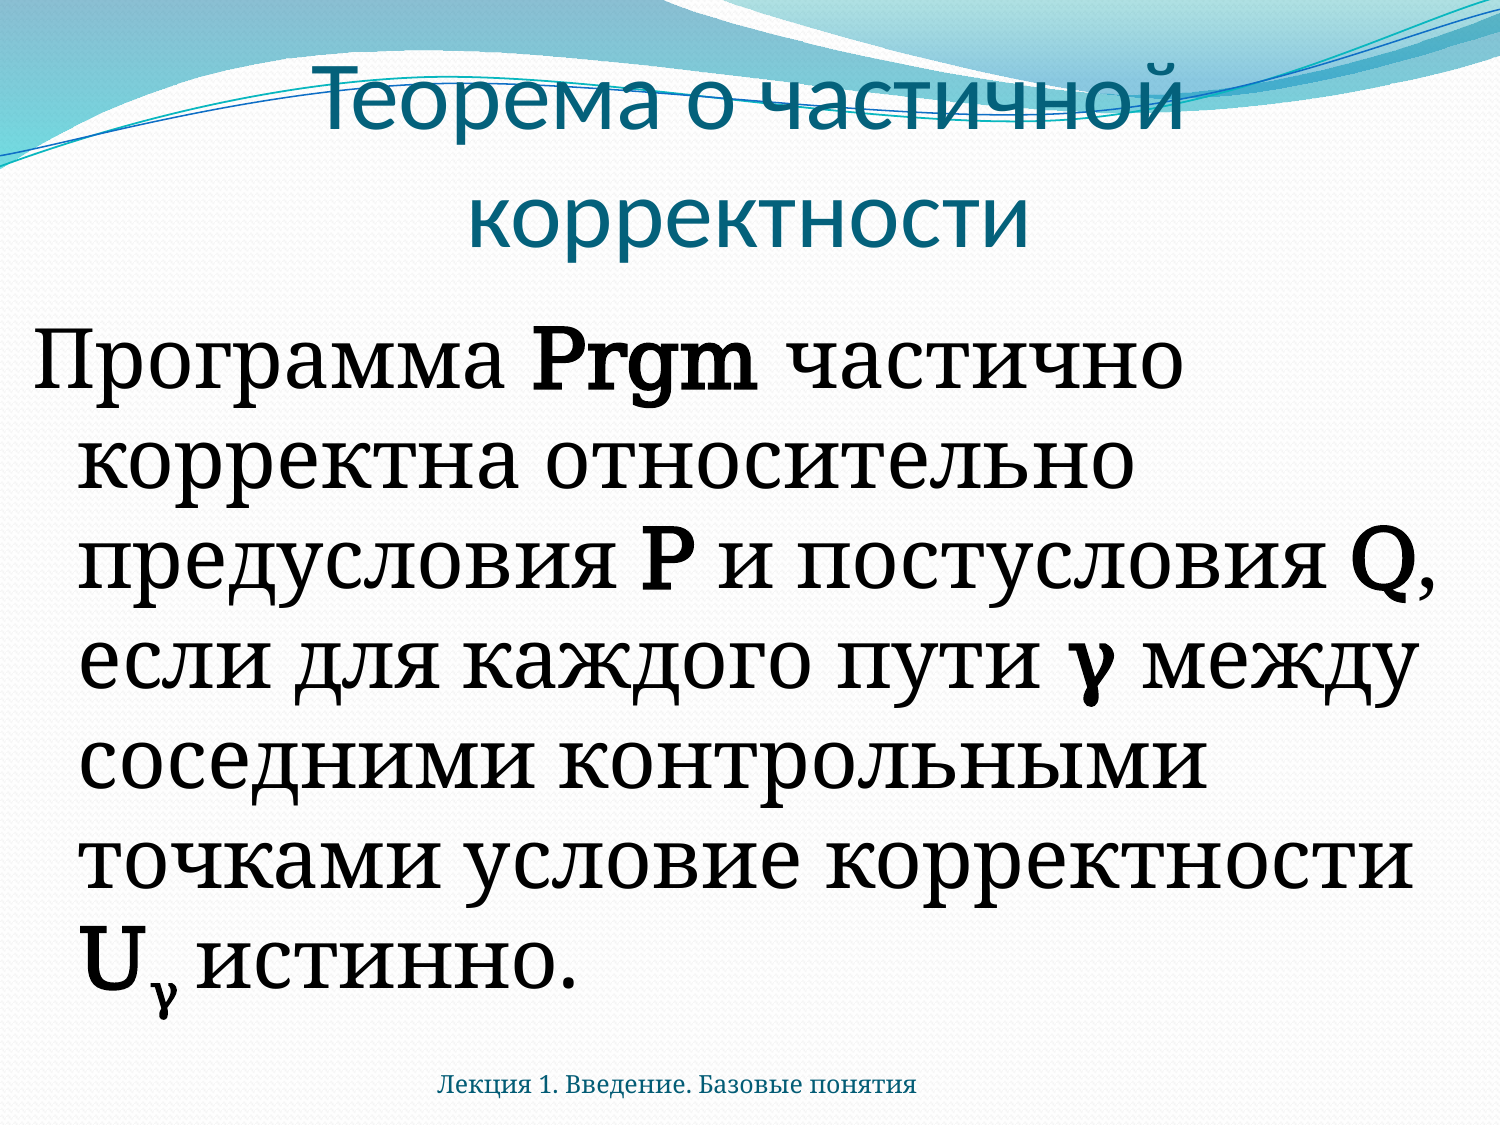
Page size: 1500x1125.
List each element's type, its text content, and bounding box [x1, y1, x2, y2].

footer Лекция 1. Введение. Базовые понятия [437, 1042, 988, 1103]
title Теорема о частичной корректности [17, 79, 1483, 255]
list Программа Prgm частично корректна относительно предусловия P и постусловия Q, если для каждого пути γ между соседними контрольными точками условие корректности Uγ истинно. [17, 255, 1483, 1069]
